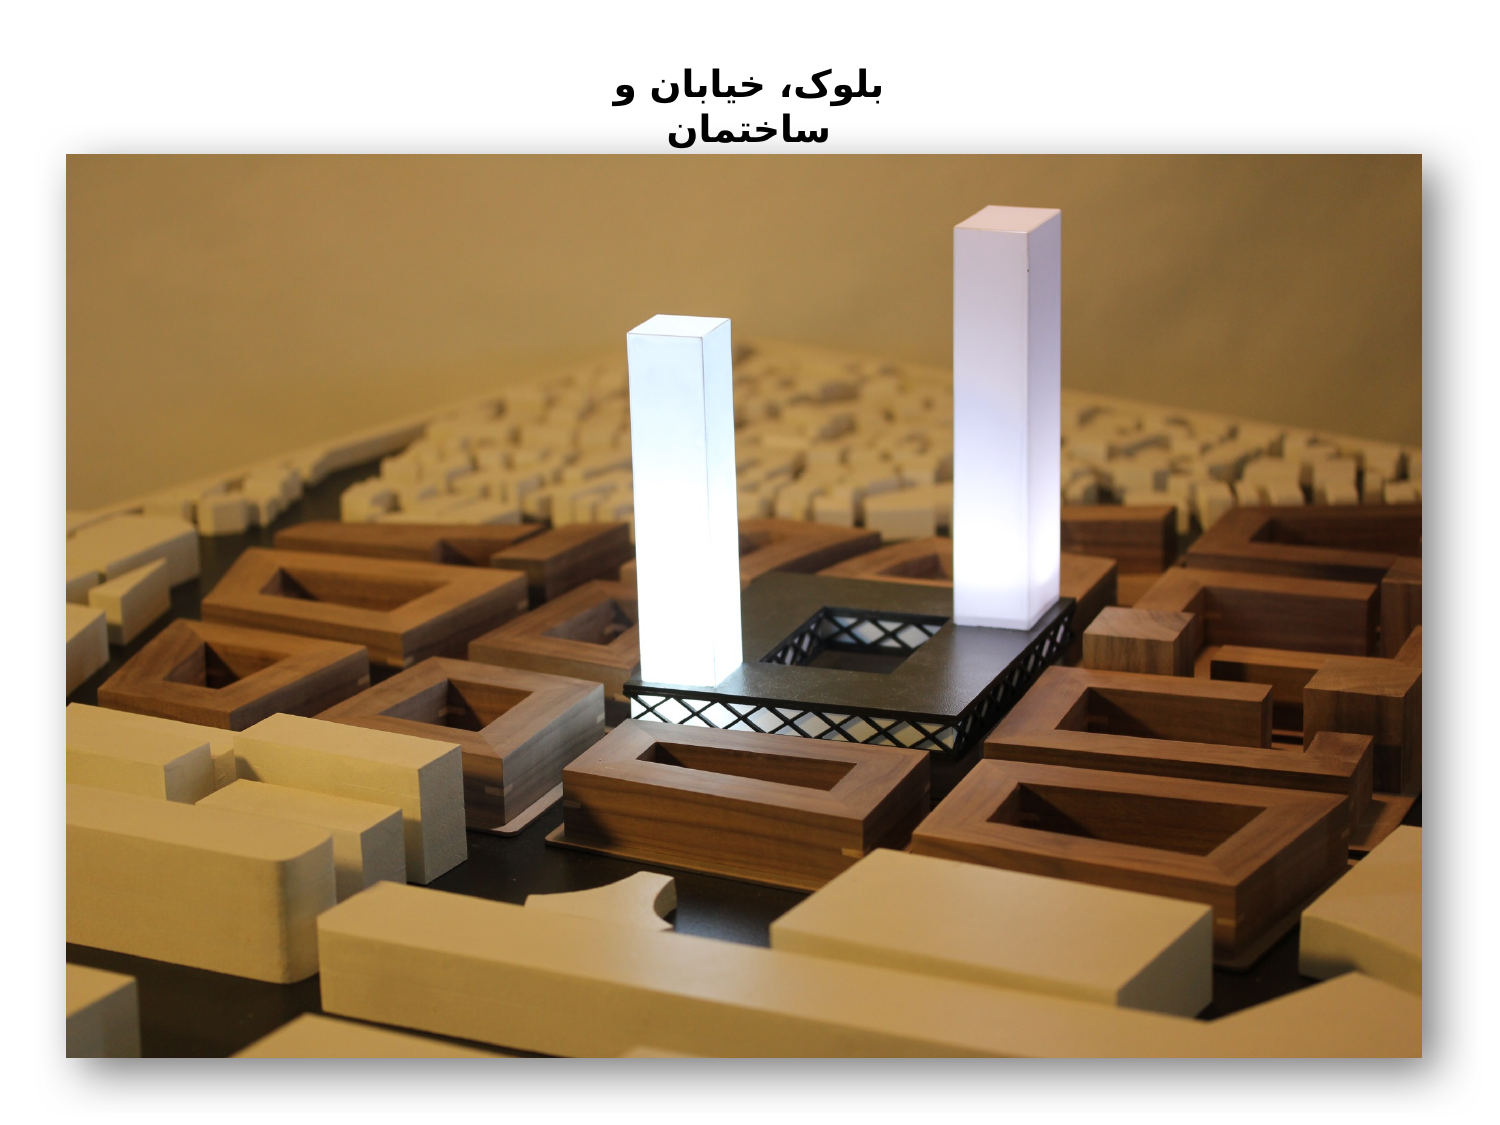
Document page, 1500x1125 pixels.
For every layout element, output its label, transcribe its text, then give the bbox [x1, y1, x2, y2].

picture [66, 154, 1422, 1059]
text_box بلوک، خیابان و ساختمان [512, 52, 986, 135]
